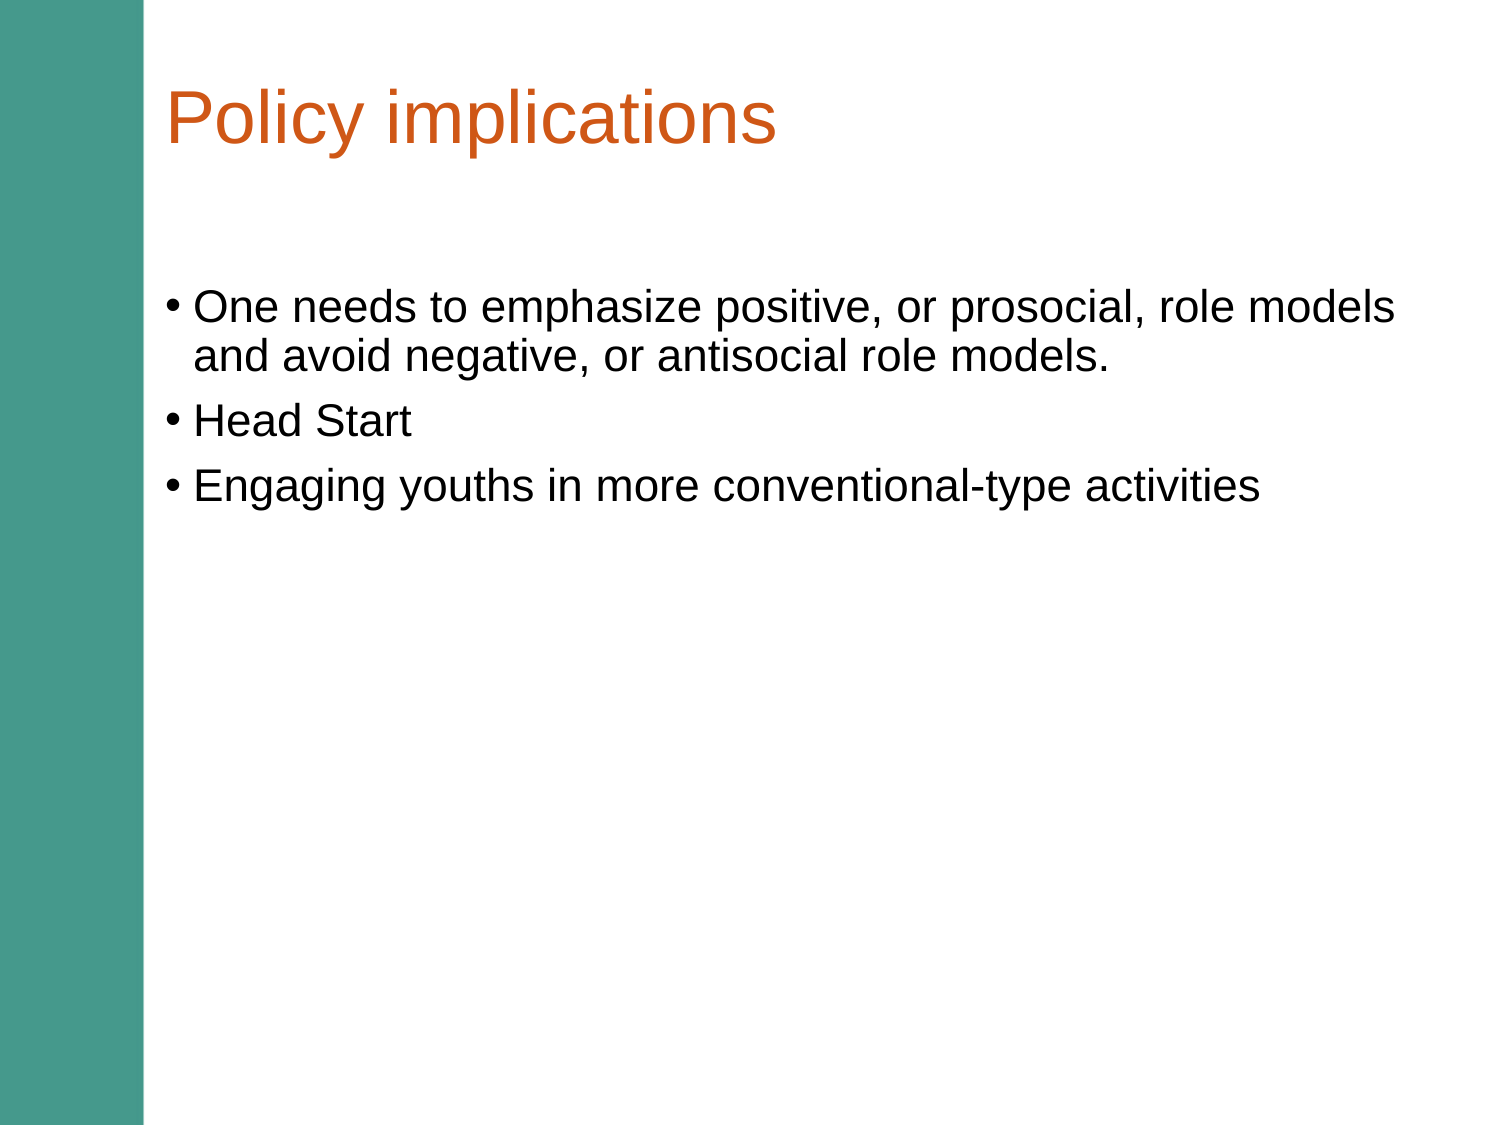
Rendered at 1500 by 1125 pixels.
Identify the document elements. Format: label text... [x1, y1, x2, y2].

list One needs to emphasize positive, or prosocial, role models and avoid negative, or antisocial role models. Head Start Engaging youths in more conventional-type activities [150, 275, 1444, 989]
picture [0, 0, 1500, 1125]
title Policy implications [150, 51, 1444, 188]
